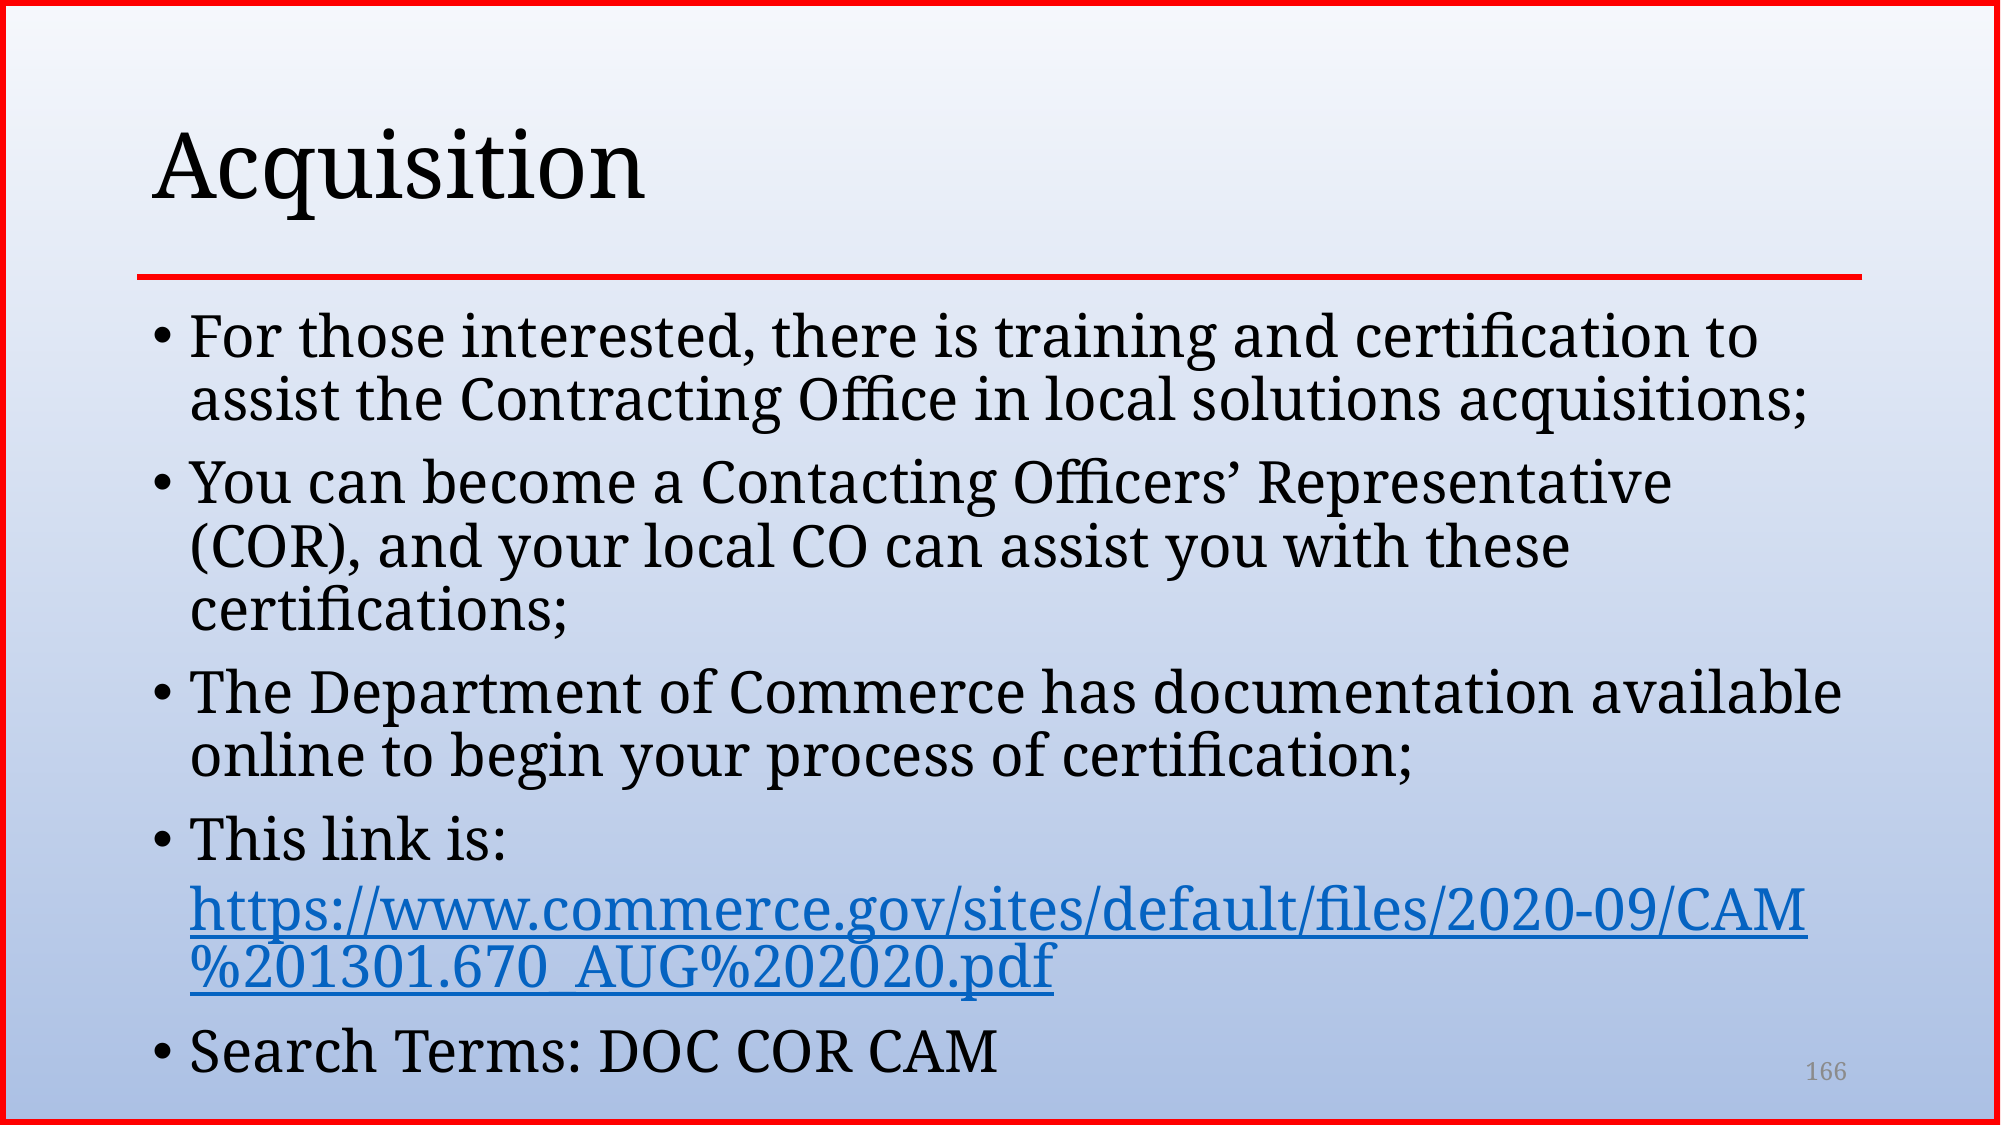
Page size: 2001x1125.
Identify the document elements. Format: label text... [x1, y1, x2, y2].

list For those interested, there is training and certification to assist the Contracting Office in local solutions acquisitions; You can become a Contacting Officers’ Representative (COR), and your local CO can assist you with these certifications; The Department of Commerce has documentation available online to begin your process of certification; This link is: https://www.commerce.gov/sites/default/files/2020-09/CAM%201301.670_AUG%202020.pdf Search Terms: DOC COR CAM [137, 299, 1863, 1014]
title Acquisition [137, 59, 1863, 278]
slide_number 166 [1412, 1042, 1863, 1103]
